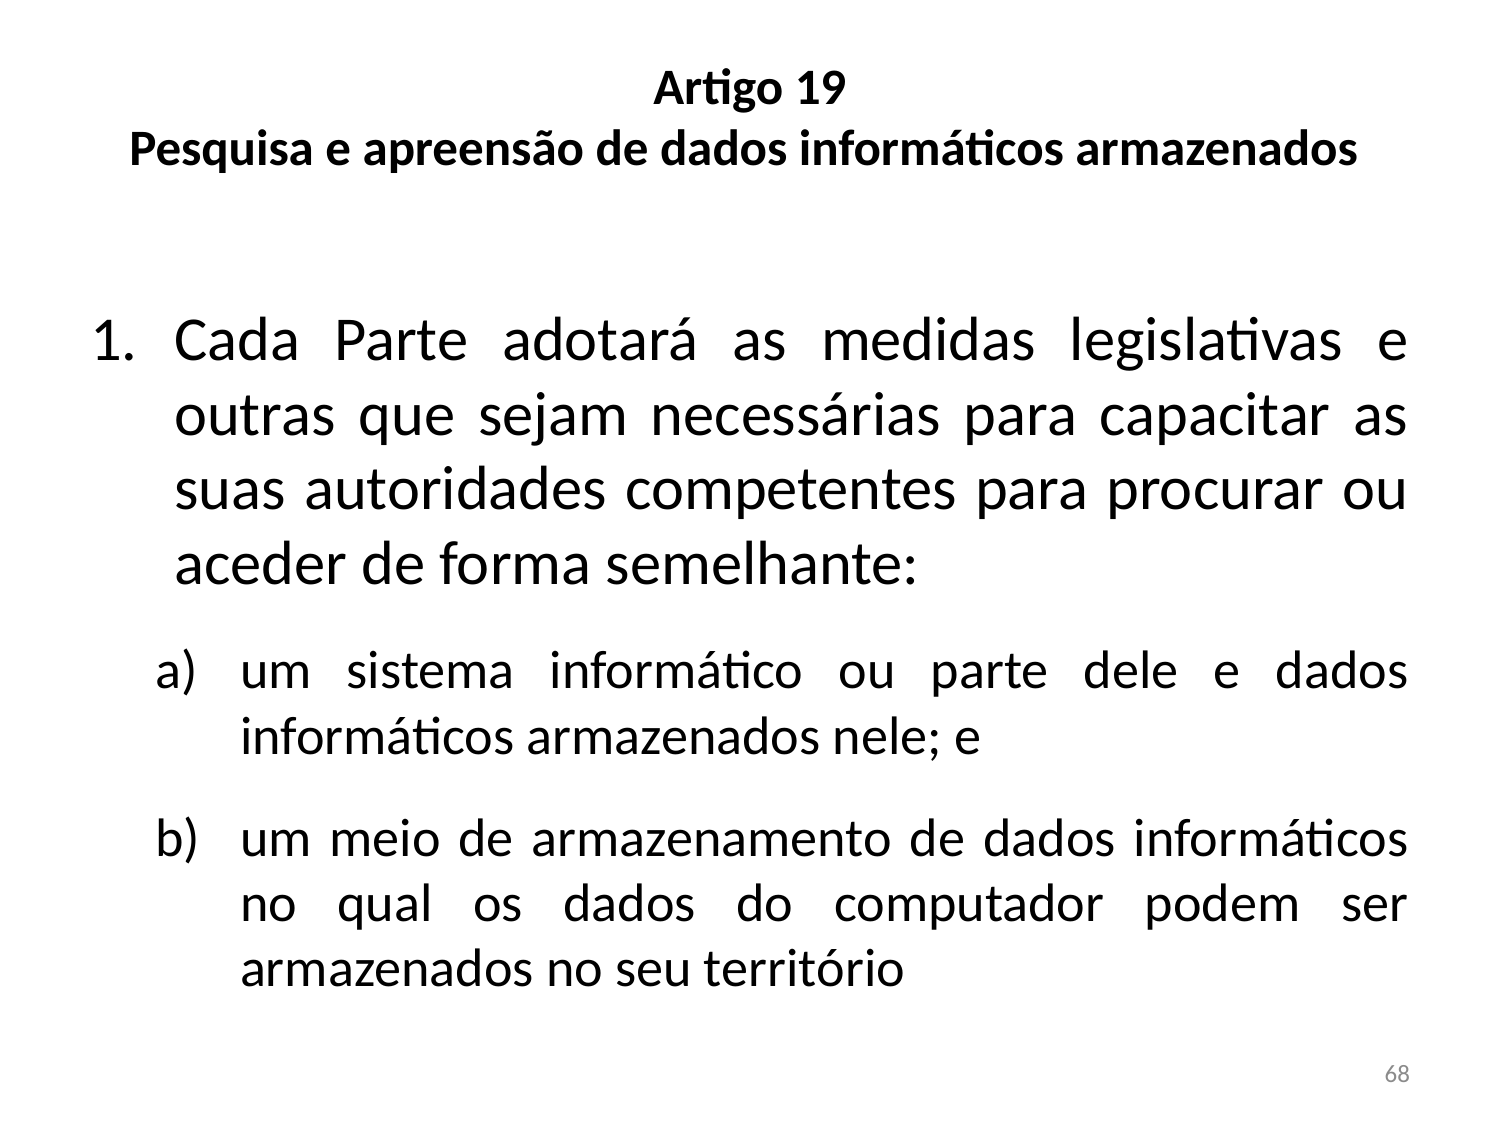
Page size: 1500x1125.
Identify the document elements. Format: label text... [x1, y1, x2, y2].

list Cada Parte adotará as medidas legislativas e outras que sejam necessárias para capacitar as suas autoridades competentes para procurar ou aceder de forma semelhante: um sistema informático ou parte dele e dados informáticos armazenados nele; e um meio de armazenamento de dados informáticos no qual os dados do computador podem ser armazenados no seu território [74, 289, 1426, 1019]
slide_number 68 [1074, 1042, 1425, 1103]
title Artigo 19 Pesquisa e apreensão de dados informáticos armazenados [74, 44, 1426, 185]
